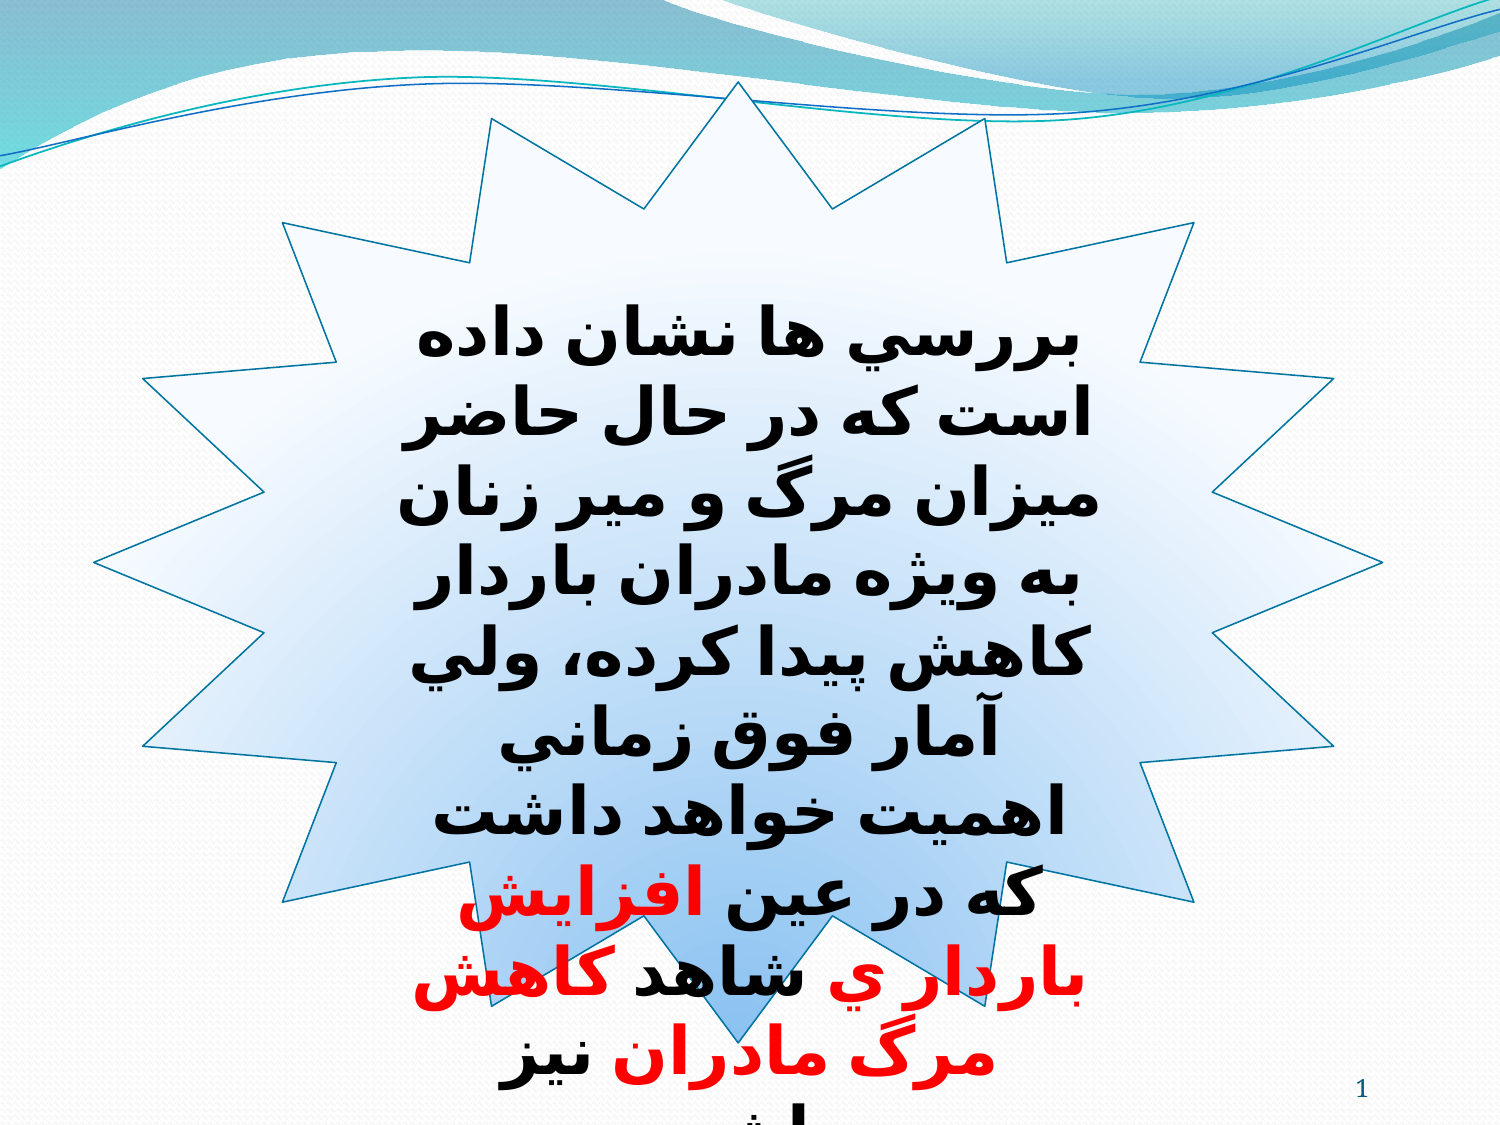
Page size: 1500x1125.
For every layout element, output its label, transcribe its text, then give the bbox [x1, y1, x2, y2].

text_box [92, 81, 1384, 903]
text_box بررسي ها نشان داده است كه در حال حاضر ميزان مرگ و مير زنان به ويژه مادران باردار كاهش پيدا كرده، ولي آمار فوق زماني اهميت خواهد داشت كه در عين افزايش باردار ي شاهد كاهش مرگ مادران نيز باشيم. [374, 281, 1125, 1125]
slide_number 1 [1299, 1042, 1425, 1103]
